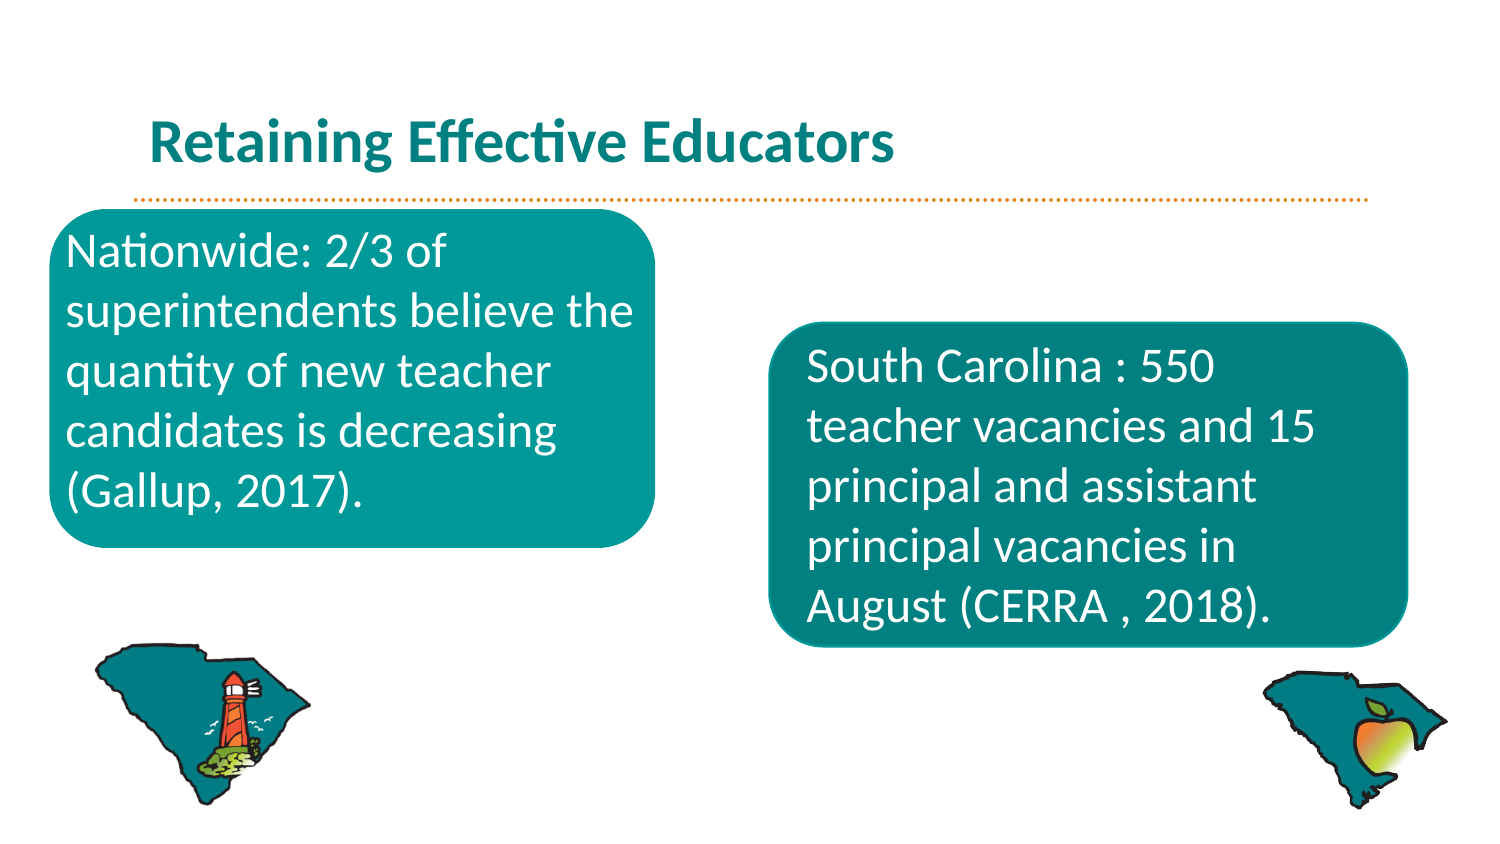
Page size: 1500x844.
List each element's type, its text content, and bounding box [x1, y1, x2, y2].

picture [1251, 628, 1459, 836]
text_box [50, 210, 681, 550]
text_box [769, 322, 1408, 647]
picture [82, 602, 323, 843]
title Retaining Effective Educators [134, 24, 1366, 182]
